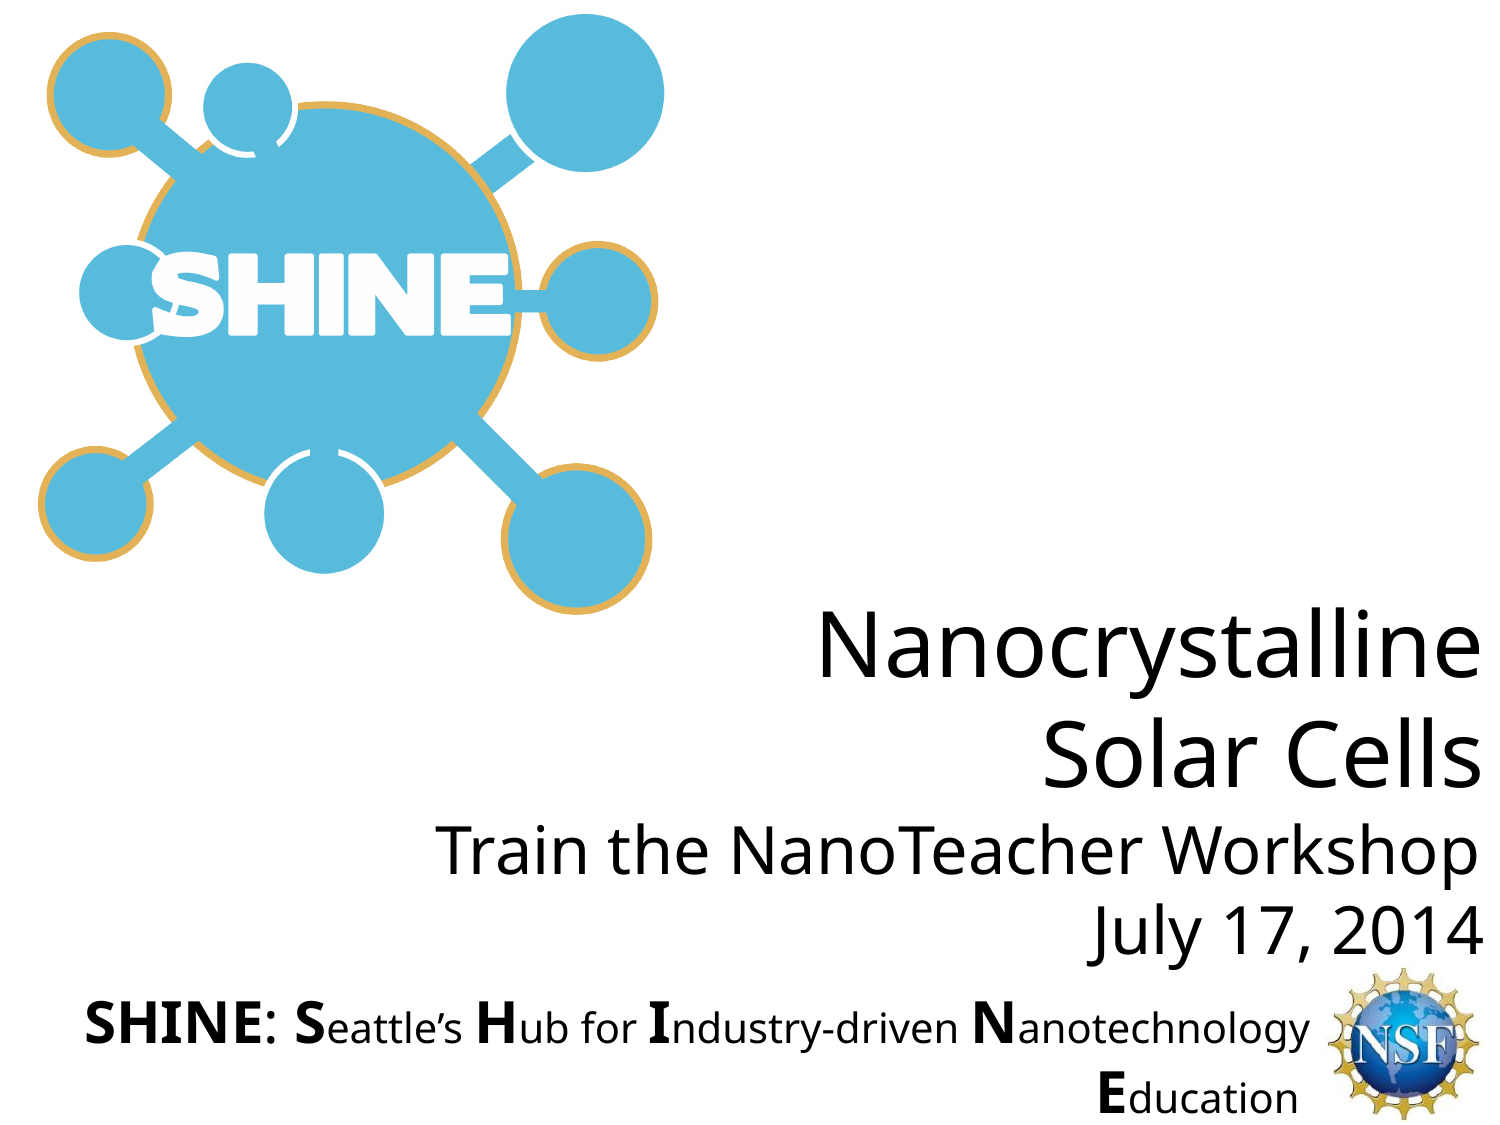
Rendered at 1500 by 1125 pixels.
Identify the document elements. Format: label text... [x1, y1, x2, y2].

title Nanocrystalline Solar Cells [225, 575, 1500, 817]
text_box [887, 1071, 1500, 1125]
picture [21, 7, 684, 615]
picture [1325, 988, 1483, 1071]
subtitle Train the NanoTeacher Workshop July 17, 2014 [387, 817, 1500, 988]
